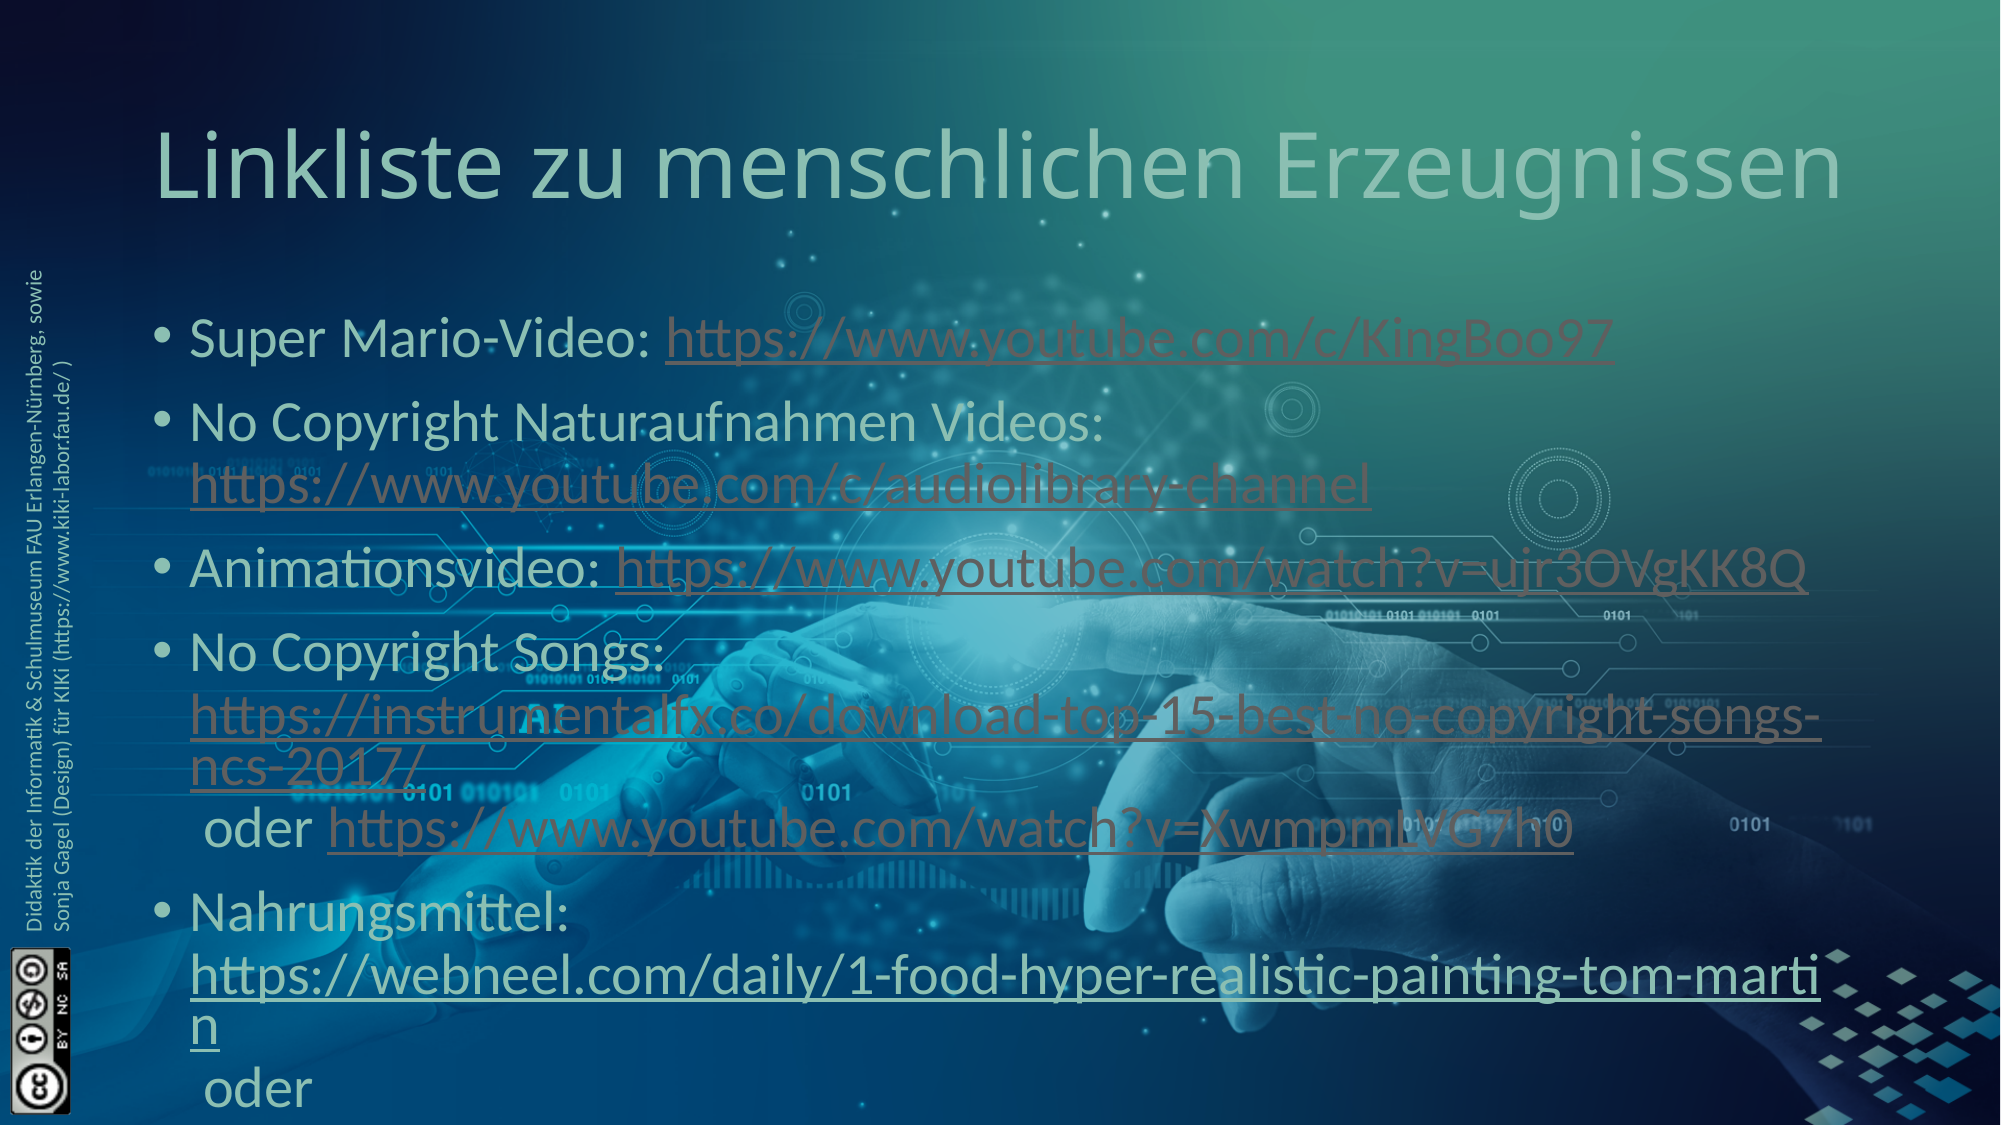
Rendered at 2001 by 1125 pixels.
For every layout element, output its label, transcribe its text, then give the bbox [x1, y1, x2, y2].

title Linkliste zu menschlichen Erzeugnissen [137, 59, 1863, 278]
list Super Mario-Video: https://www.youtube.com/c/KingBoo97 No Copyright Naturaufnahmen Videos: https://www.youtube.com/c/audiolibrary-channel Animationsvideo: https://www.youtube.com/watch?v=ujr3OVgKK8Q No Copyright Songs: https://instrumentalfx.co/download-top-15-best-no-copyright-songs-ncs-2017/ oder https://www.youtube.com/watch?v=XwmpmLVG7h0 Nahrungsmittel: https://webneel.com/daily/1-food-hyper-realistic-painting-tom-martin oder http://wallpapersdsc.net/wp-content/uploads/2016/09/Junk-Food-Pictures.jpg oder pxhere.com/de/ (Creative Commons) [137, 299, 1863, 1014]
picture [0, 0, 2001, 1125]
